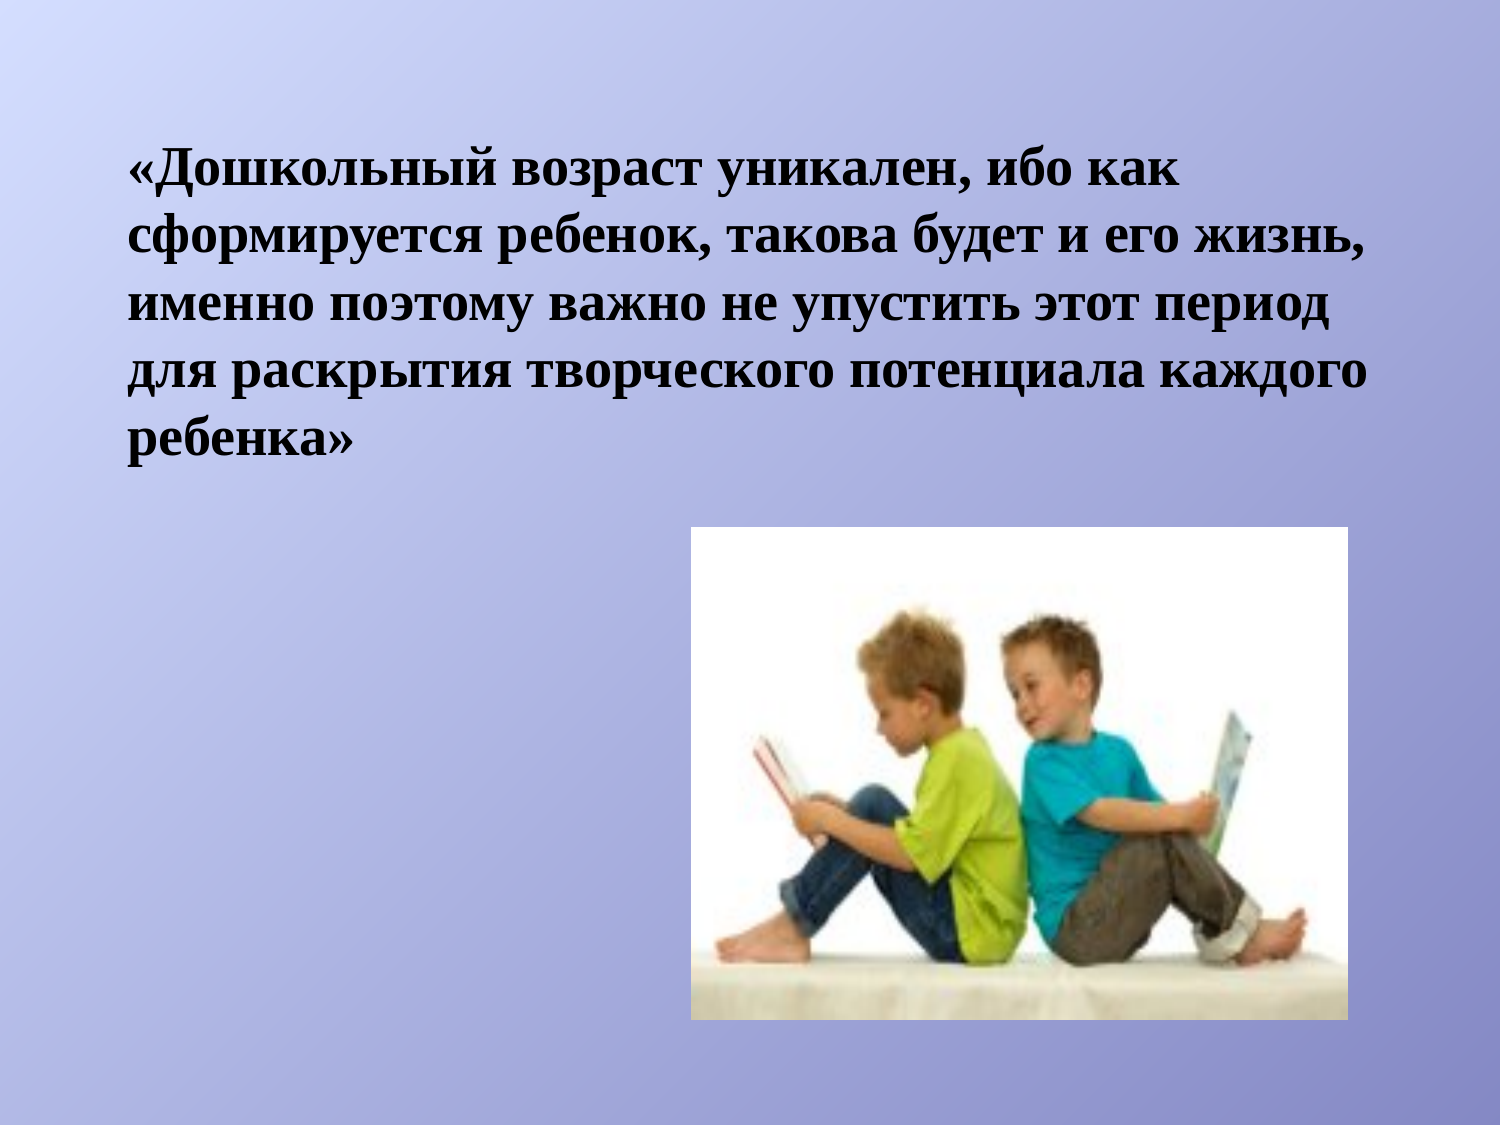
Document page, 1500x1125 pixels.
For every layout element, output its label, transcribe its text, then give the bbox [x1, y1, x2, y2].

title «Дошкольный возраст уникален, ибо как сформируется ребенок, такова будет и его жизнь, именно поэтому важно не упустить этот период для раскрытия творческого потенциала каждого ребенка» [112, 117, 1383, 575]
picture [691, 527, 1348, 1020]
